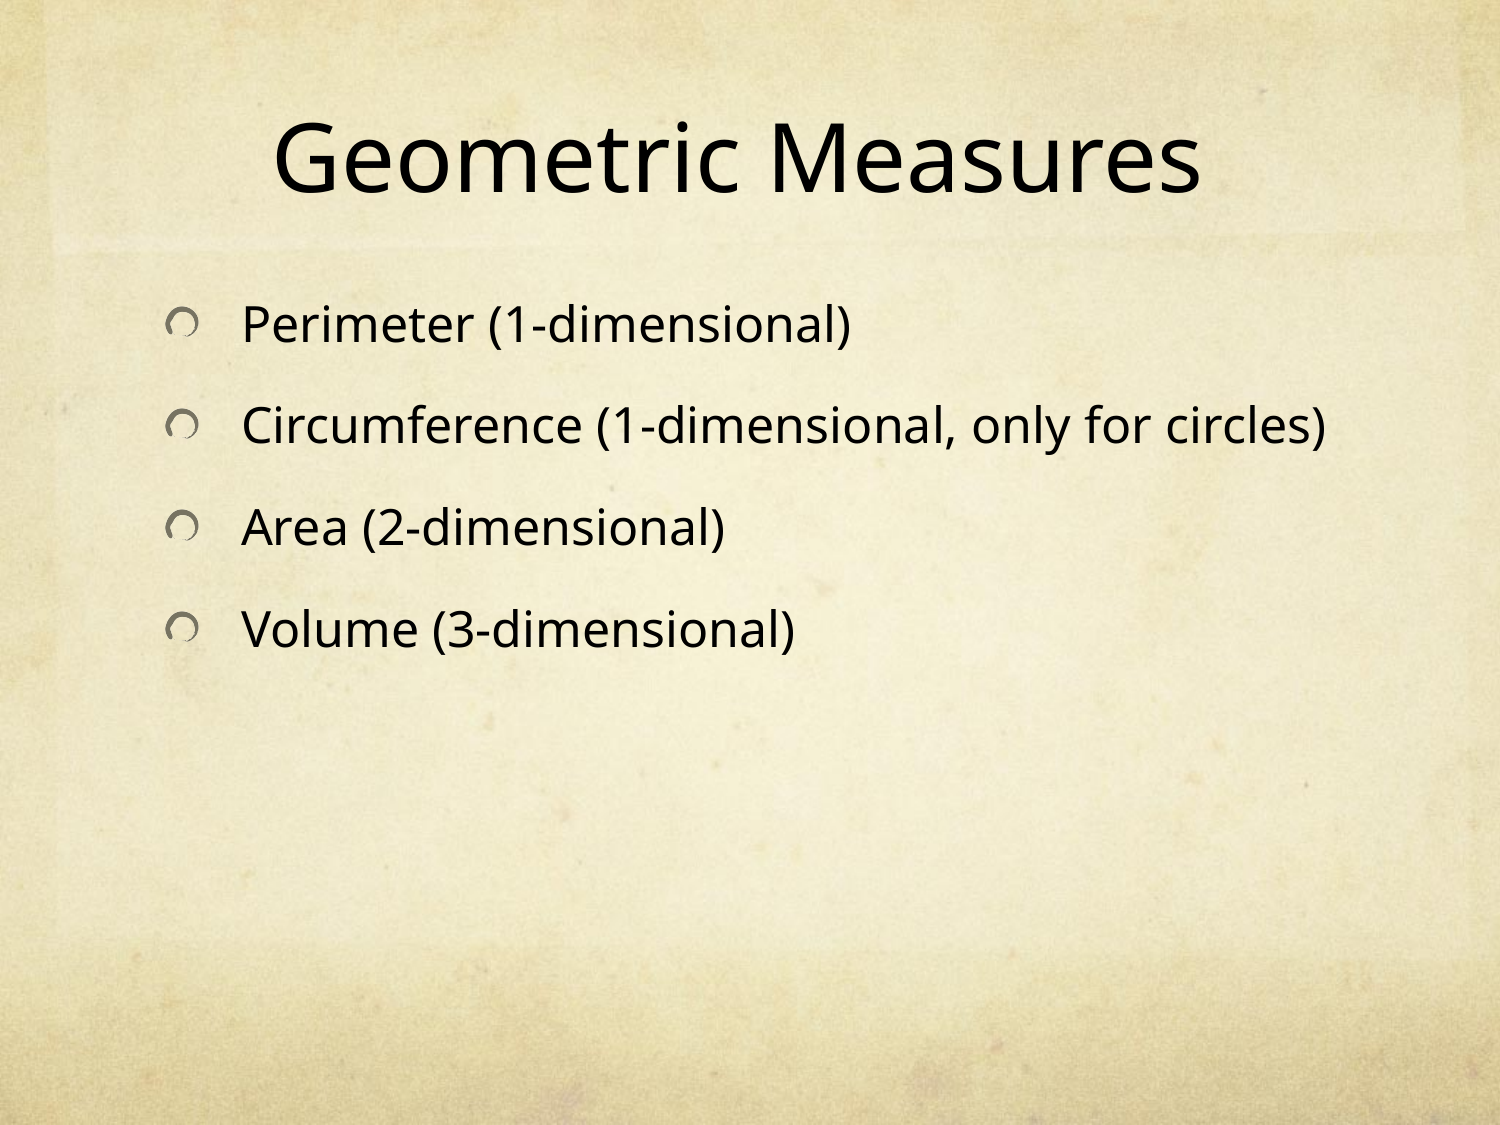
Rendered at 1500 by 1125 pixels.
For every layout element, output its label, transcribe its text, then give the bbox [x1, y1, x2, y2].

list Perimeter (1-dimensional) Circumference (1-dimensional, only for circles) Area (2-dimensional) Volume (3-dimensional) [150, 284, 1350, 950]
title Geometric Measures [150, 82, 1350, 225]
picture [0, 0, 1500, 1125]
